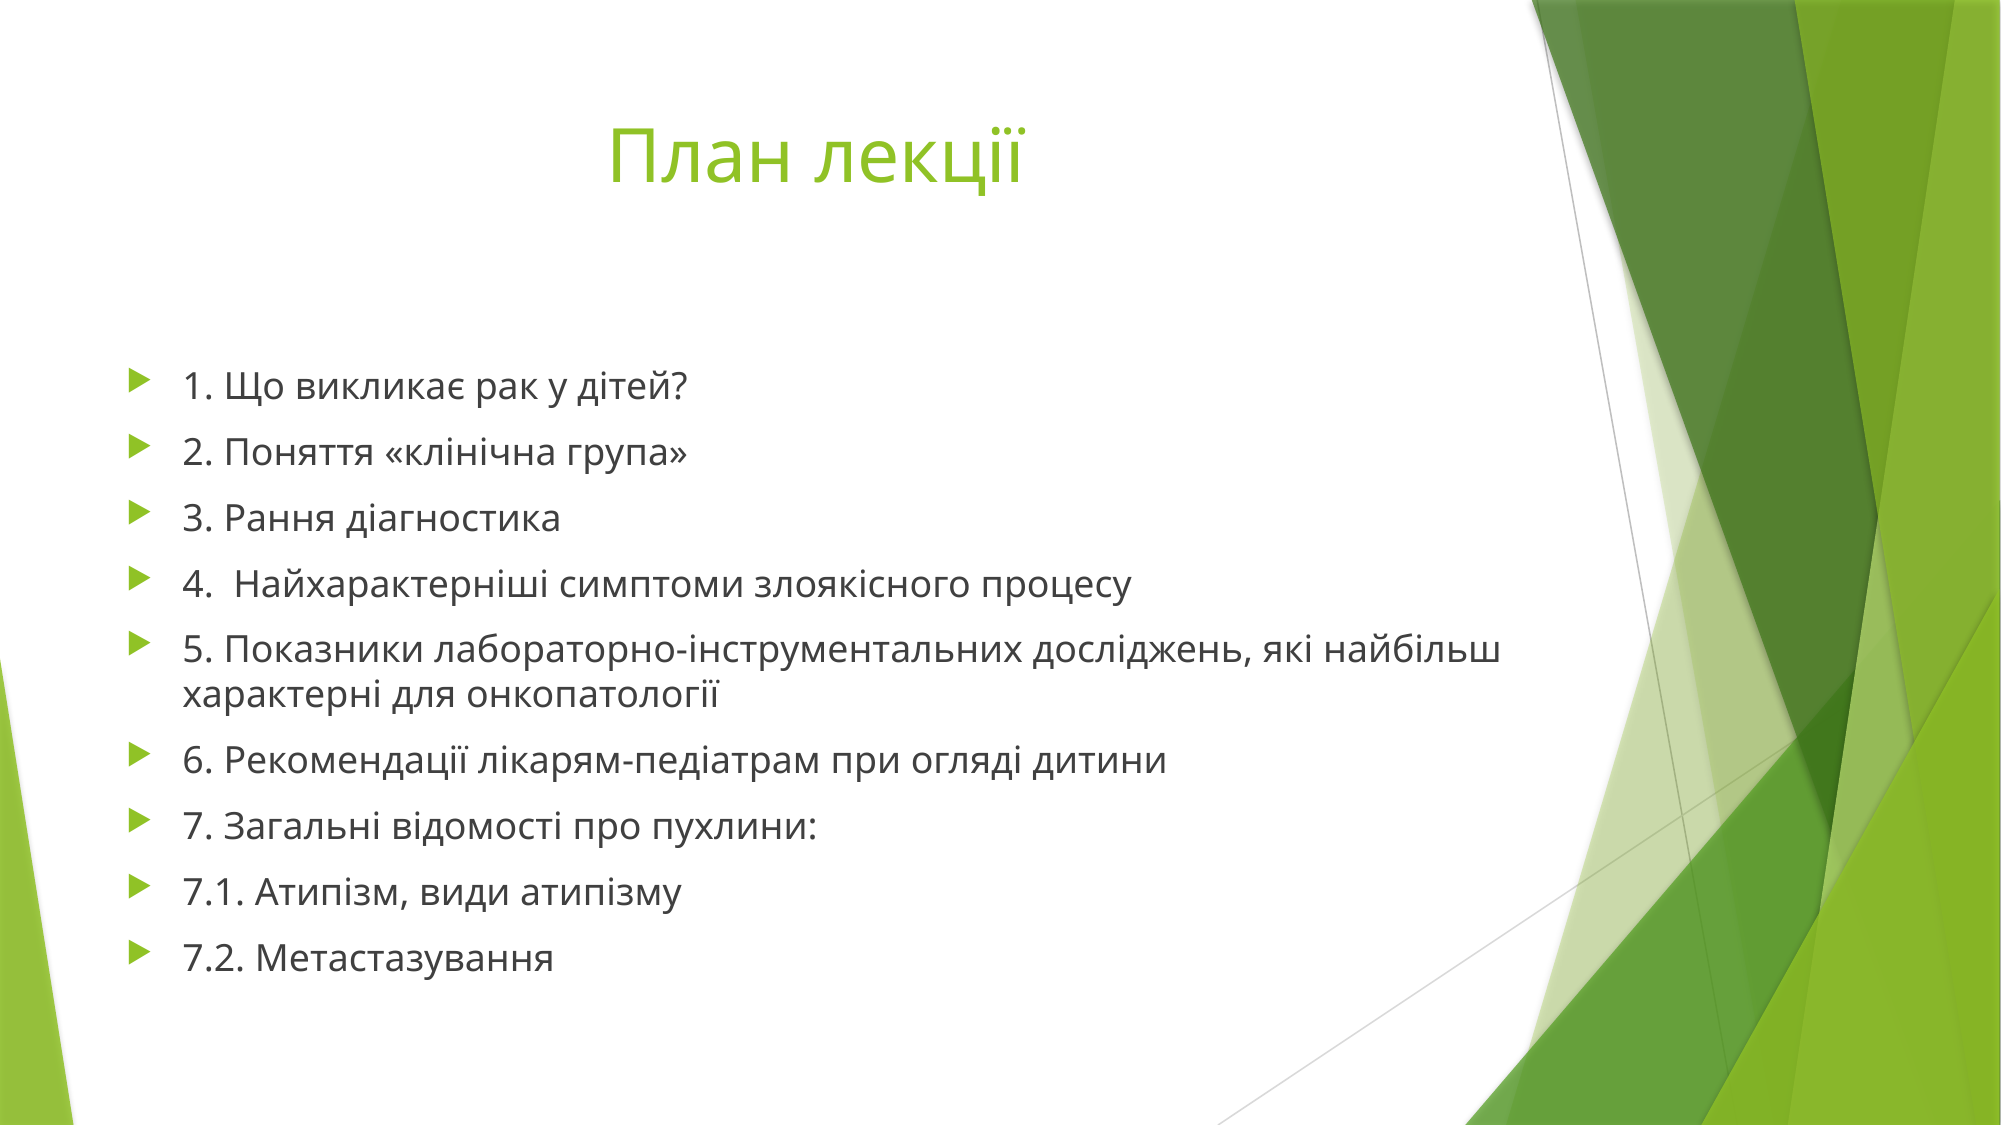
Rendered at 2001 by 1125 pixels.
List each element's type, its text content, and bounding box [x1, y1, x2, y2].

list 1. Що викликає рак у дітей? 2. Поняття «клінічна група» 3. Рання діагностика 4. Найхарактерніші симптоми злоякісного процесу 5. Показники лабораторно-інструментальних досліджень, які найбільш характерні для онкопатології 6. Рекомендації лікарям-педіатрам при огляді дитини 7. Загальні відомості про пухлини: 7.1. Атипізм, види атипізму 7.2. Метастазування [111, 354, 1522, 992]
title План лекції [111, 99, 1522, 222]
